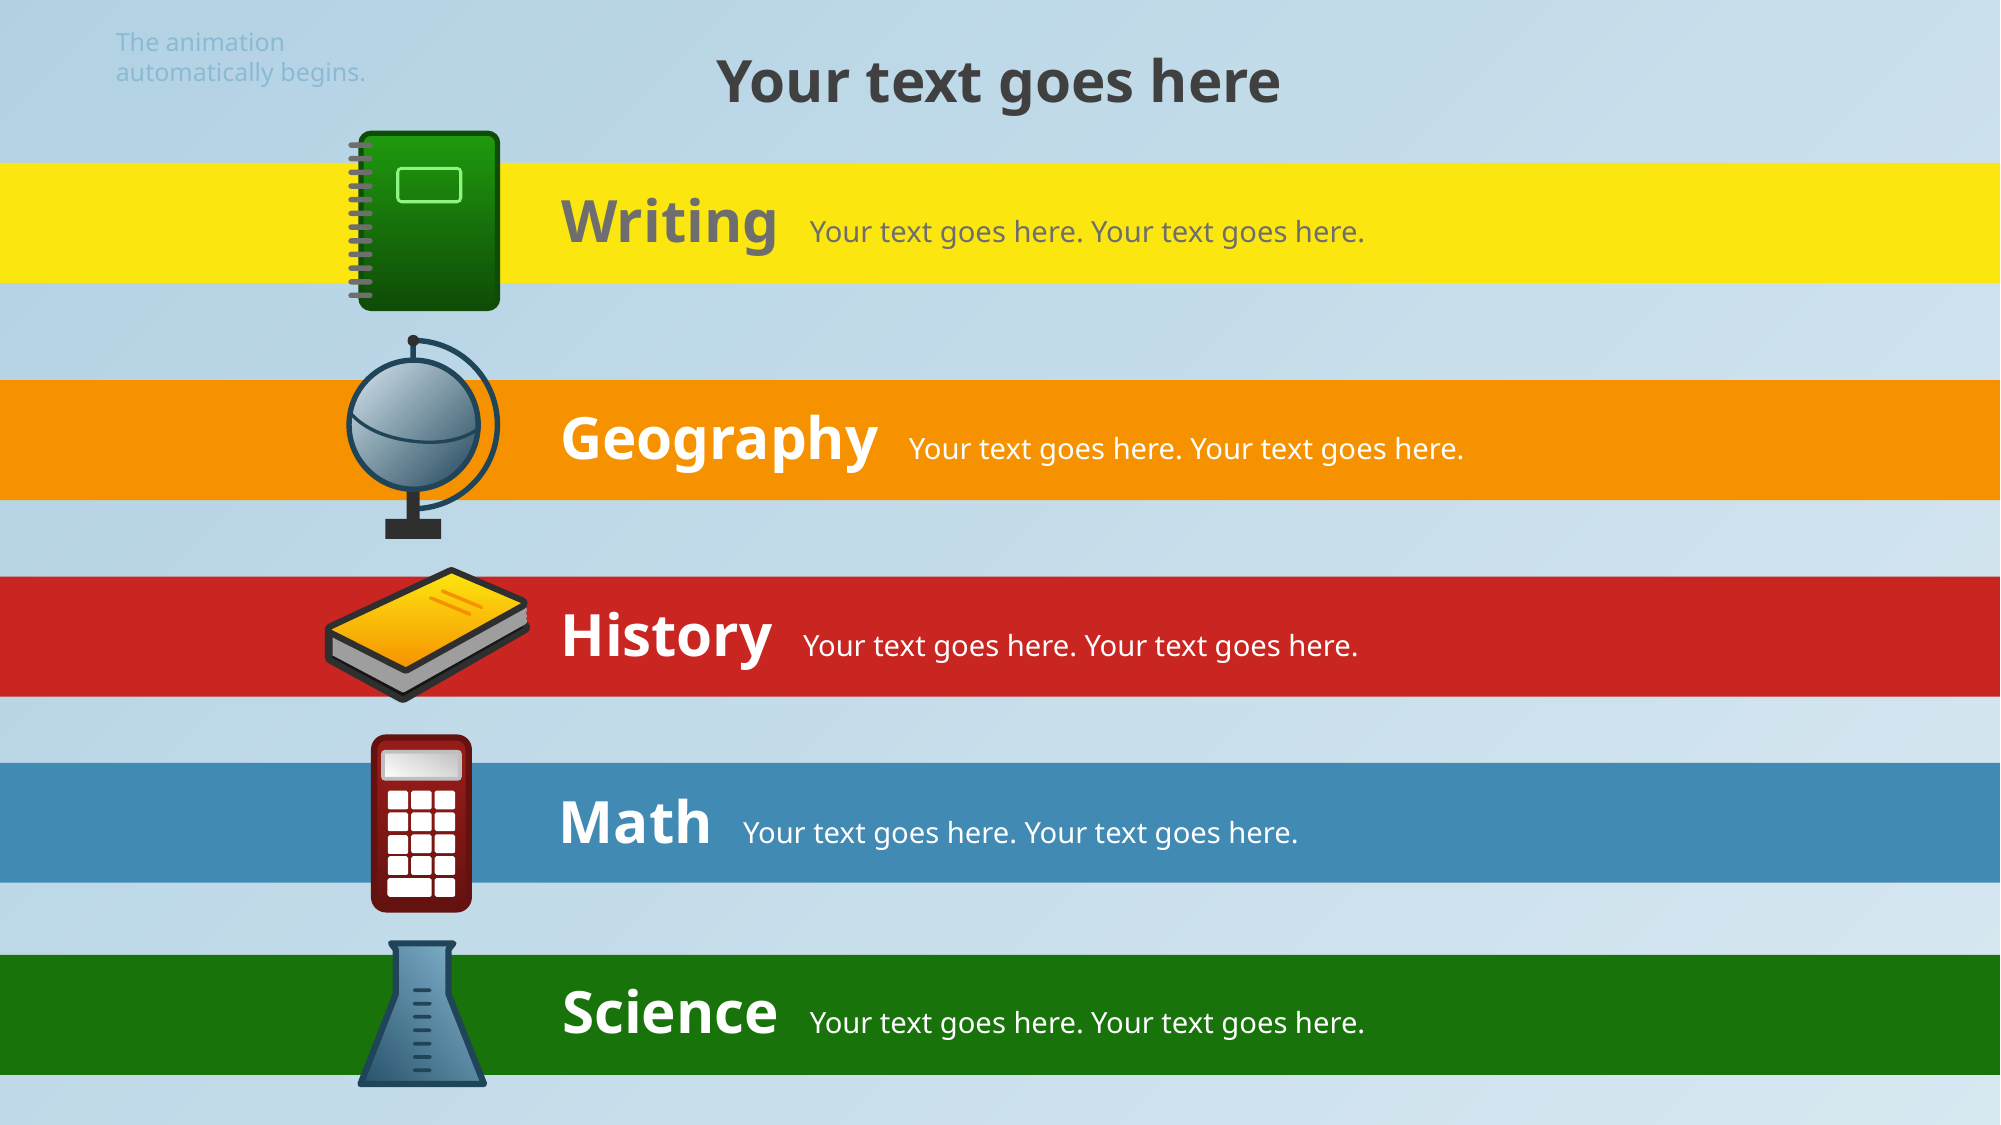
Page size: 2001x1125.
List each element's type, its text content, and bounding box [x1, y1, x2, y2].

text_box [348, 130, 501, 312]
text_box Science Your text goes here. Your text goes here. [547, 967, 1388, 1053]
text_box [0, 162, 348, 284]
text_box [357, 940, 488, 1088]
text_box History Your text goes here. Your text goes here. [545, 590, 1382, 676]
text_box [370, 734, 472, 913]
text_box [501, 162, 2000, 284]
text_box Writing Your text goes here. Your text goes here. [546, 177, 1388, 262]
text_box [346, 334, 501, 540]
text_box Geography Your text goes here. Your text goes here. [545, 394, 1488, 479]
text_box The animation automatically begins. [100, 19, 480, 94]
text_box [0, 954, 357, 1076]
text_box [0, 379, 346, 501]
text_box [531, 576, 2000, 698]
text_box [324, 567, 531, 703]
text_box Your text goes here [701, 36, 1298, 122]
text_box [501, 379, 2000, 501]
text_box [0, 762, 370, 884]
text_box [488, 954, 2000, 1076]
text_box [0, 576, 324, 698]
text_box Math Your text goes here. Your text goes here. [544, 777, 1322, 863]
text_box [472, 762, 2000, 884]
